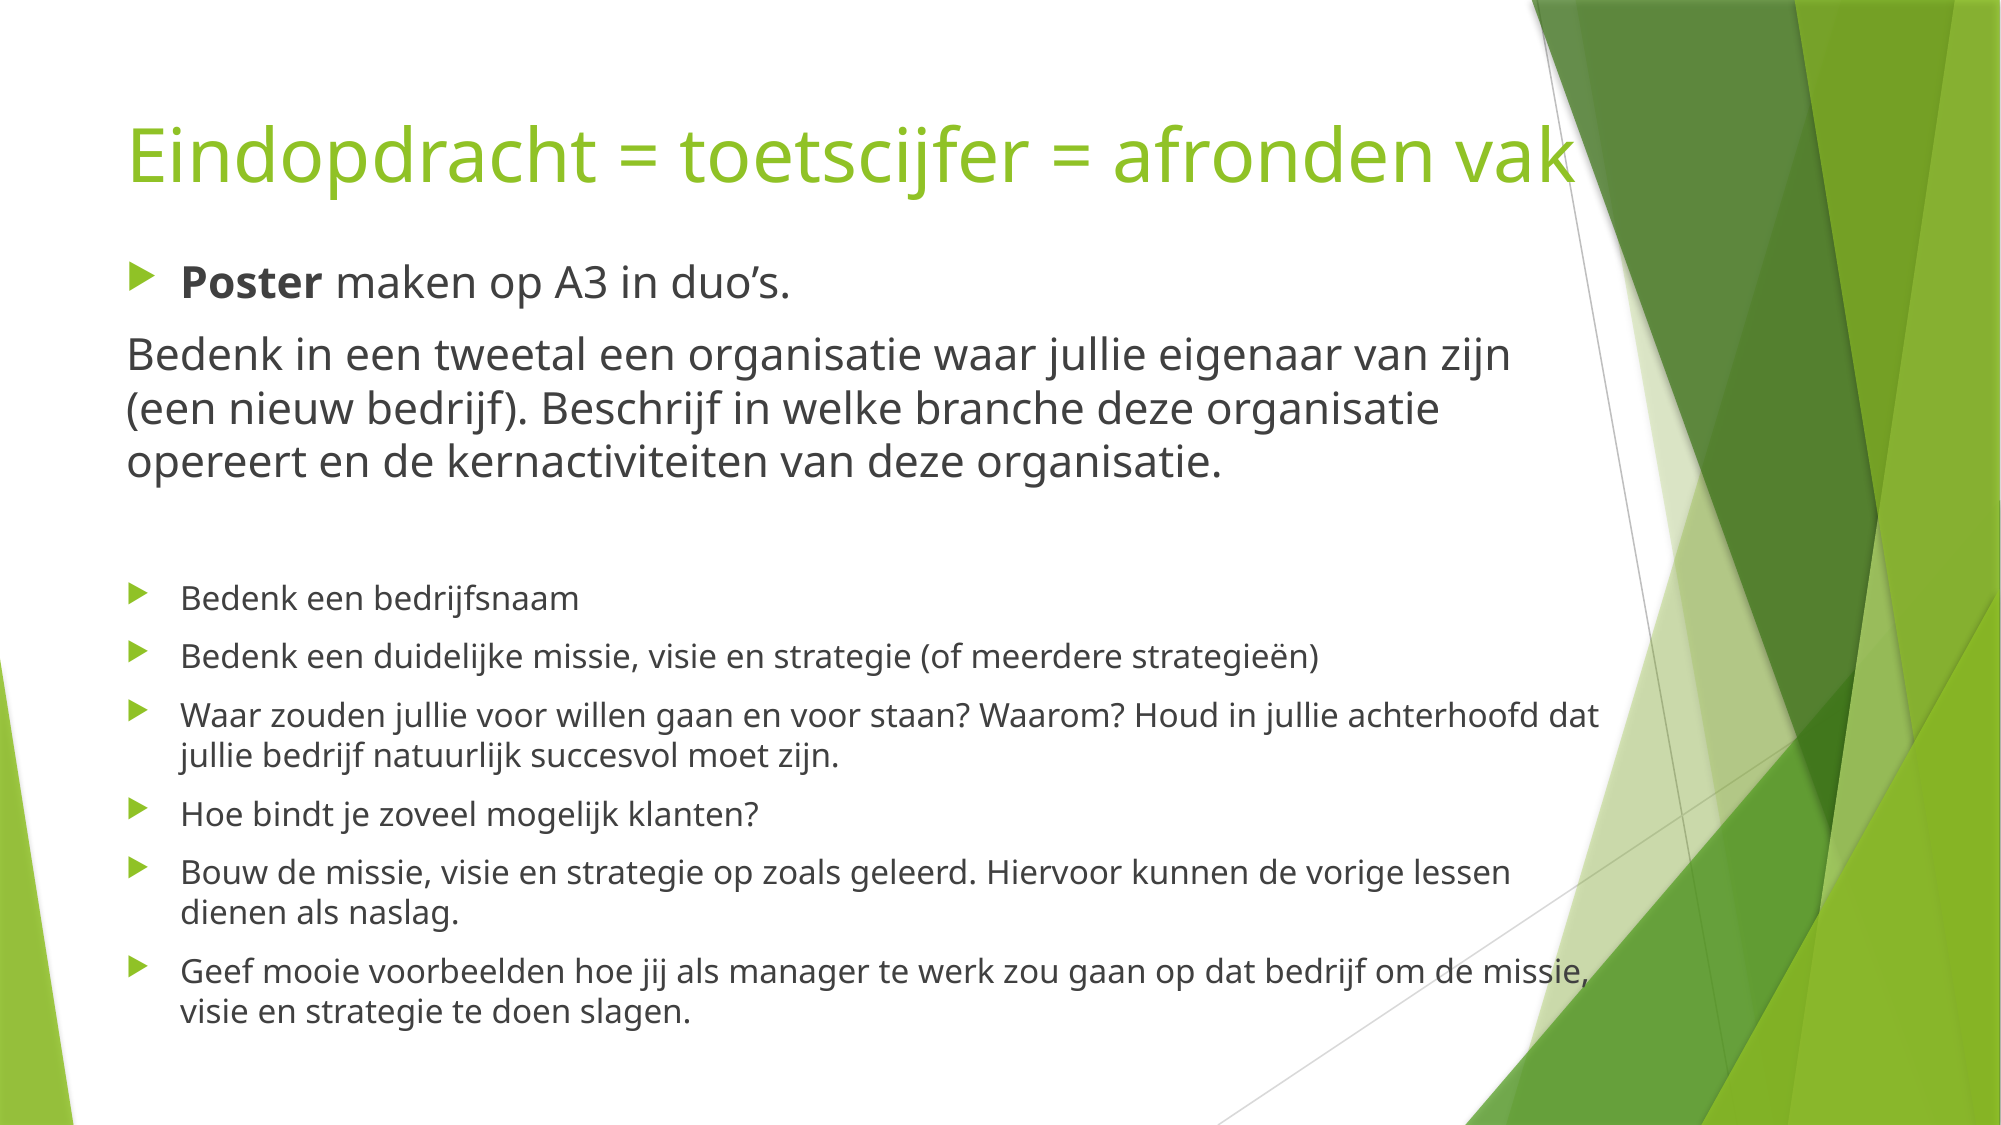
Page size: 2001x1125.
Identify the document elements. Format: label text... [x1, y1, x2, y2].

title Eindopdracht = toetscijfer = afronden vak [111, 99, 1625, 247]
list Poster maken op A3 in duo’s. Bedenk in een tweetal een organisatie waar jullie eigenaar van zijn (een nieuw bedrijf). Beschrijf in welke branche deze organisatie opereert en de kernactiviteiten van deze organisatie. Bedenk een bedrijfsnaam Bedenk een duidelijke missie, visie en strategie (of meerdere strategieën) Waar zouden jullie voor willen gaan en voor staan? Waarom? Houd in jullie achterhoofd dat jullie bedrijf natuurlijk succesvol moet zijn. Hoe bindt je zoveel mogelijk klanten? Bouw de missie, visie en strategie op zoals geleerd. Hiervoor kunnen de vorige lessen dienen als naslag. Geef mooie voorbeelden hoe jij als manager te werk zou gaan op dat bedrijf om de missie, visie en strategie te doen slagen. [111, 247, 1625, 1042]
